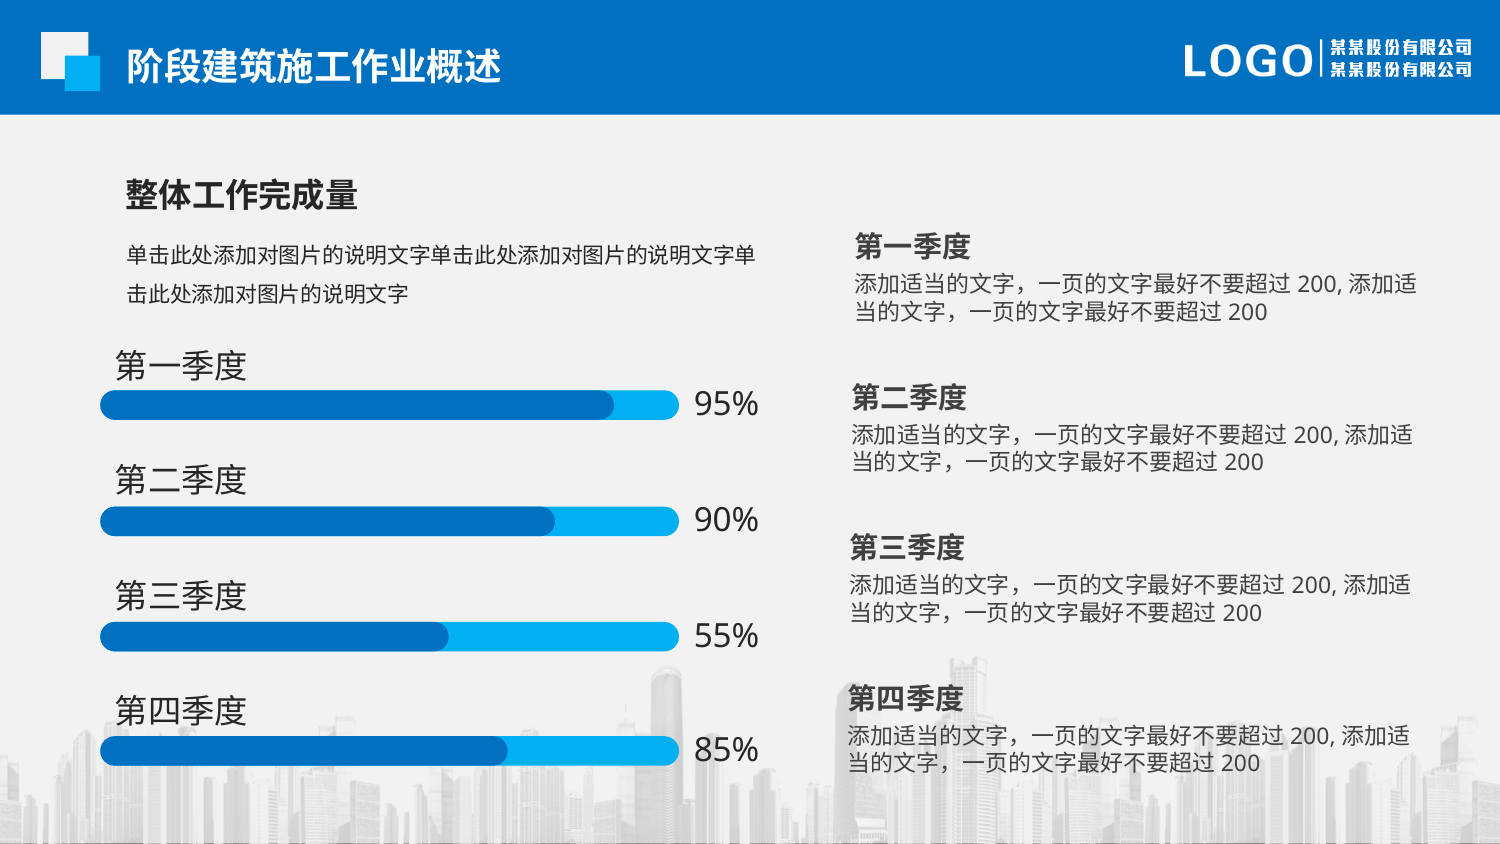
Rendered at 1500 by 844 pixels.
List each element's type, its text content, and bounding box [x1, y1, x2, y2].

text_box [436, 619, 679, 654]
text_box 第一季度 添加适当的文字，一页的文字最好不要超过200,添加适当的文字，一页的文字最好不要超过200 [840, 220, 1441, 349]
text_box [543, 504, 679, 539]
text_box 第一季度 [100, 337, 337, 393]
text_box 第三季度 [100, 567, 337, 623]
text_box [0, 0, 1500, 117]
text_box 第四季度 添加适当的文字，一页的文字最好不要超过200,添加适当的文字，一页的文字最好不要超过200 [832, 672, 1434, 800]
text_box 第二季度 添加适当的文字，一页的文字最好不要超过200,添加适当的文字，一页的文字最好不要超过200 [836, 371, 1437, 499]
text_box [98, 388, 617, 422]
text_box 阶段建筑施工作业概述 [112, 35, 715, 96]
text_box [63, 54, 102, 93]
text_box 95% [679, 374, 833, 430]
text_box [605, 388, 679, 422]
text_box 单击此处添加对图片的说明文字单击此处添加对图片的说明文字单击此处添加对图片的说明文字 [112, 221, 788, 338]
text_box [98, 504, 558, 539]
text_box [98, 734, 510, 768]
text_box 整体工作完成量 [111, 166, 450, 220]
text_box 85% [679, 720, 832, 776]
text_box 第四季度 [100, 683, 337, 738]
picture [1185, 11, 1471, 100]
text_box 55% [679, 606, 833, 662]
text_box [98, 619, 451, 654]
text_box 第二季度 [100, 451, 337, 507]
text_box 90% [679, 491, 833, 546]
text_box [39, 30, 91, 81]
text_box 第三季度 添加适当的文字，一页的文字最好不要超过200,添加适当的文字，一页的文字最好不要超过200 [834, 522, 1436, 650]
text_box [498, 734, 679, 768]
